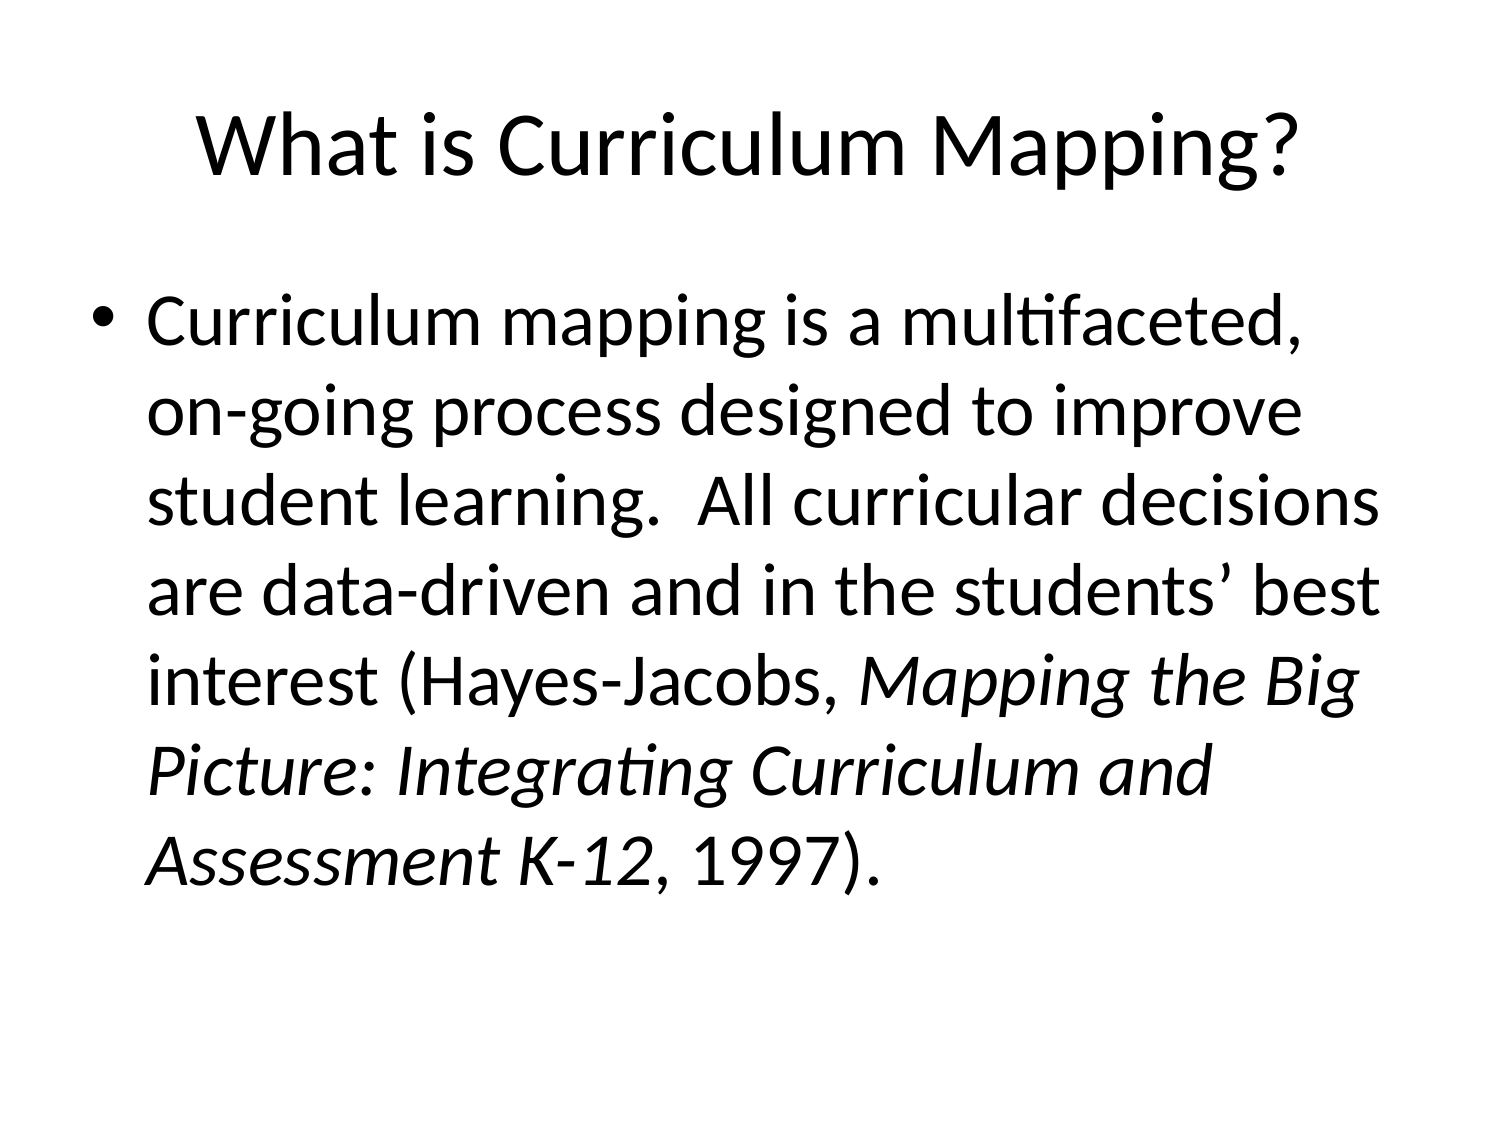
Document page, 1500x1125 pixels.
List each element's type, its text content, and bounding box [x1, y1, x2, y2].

title What is Curriculum Mapping? [75, 45, 1425, 233]
list Curriculum mapping is a multifaceted, on-going process designed to improve student learning. All curricular decisions are data-driven and in the students’ best interest (Hayes-Jacobs, Mapping the Big Picture: Integrating Curriculum and Assessment K-12, 1997). [75, 262, 1425, 1005]
